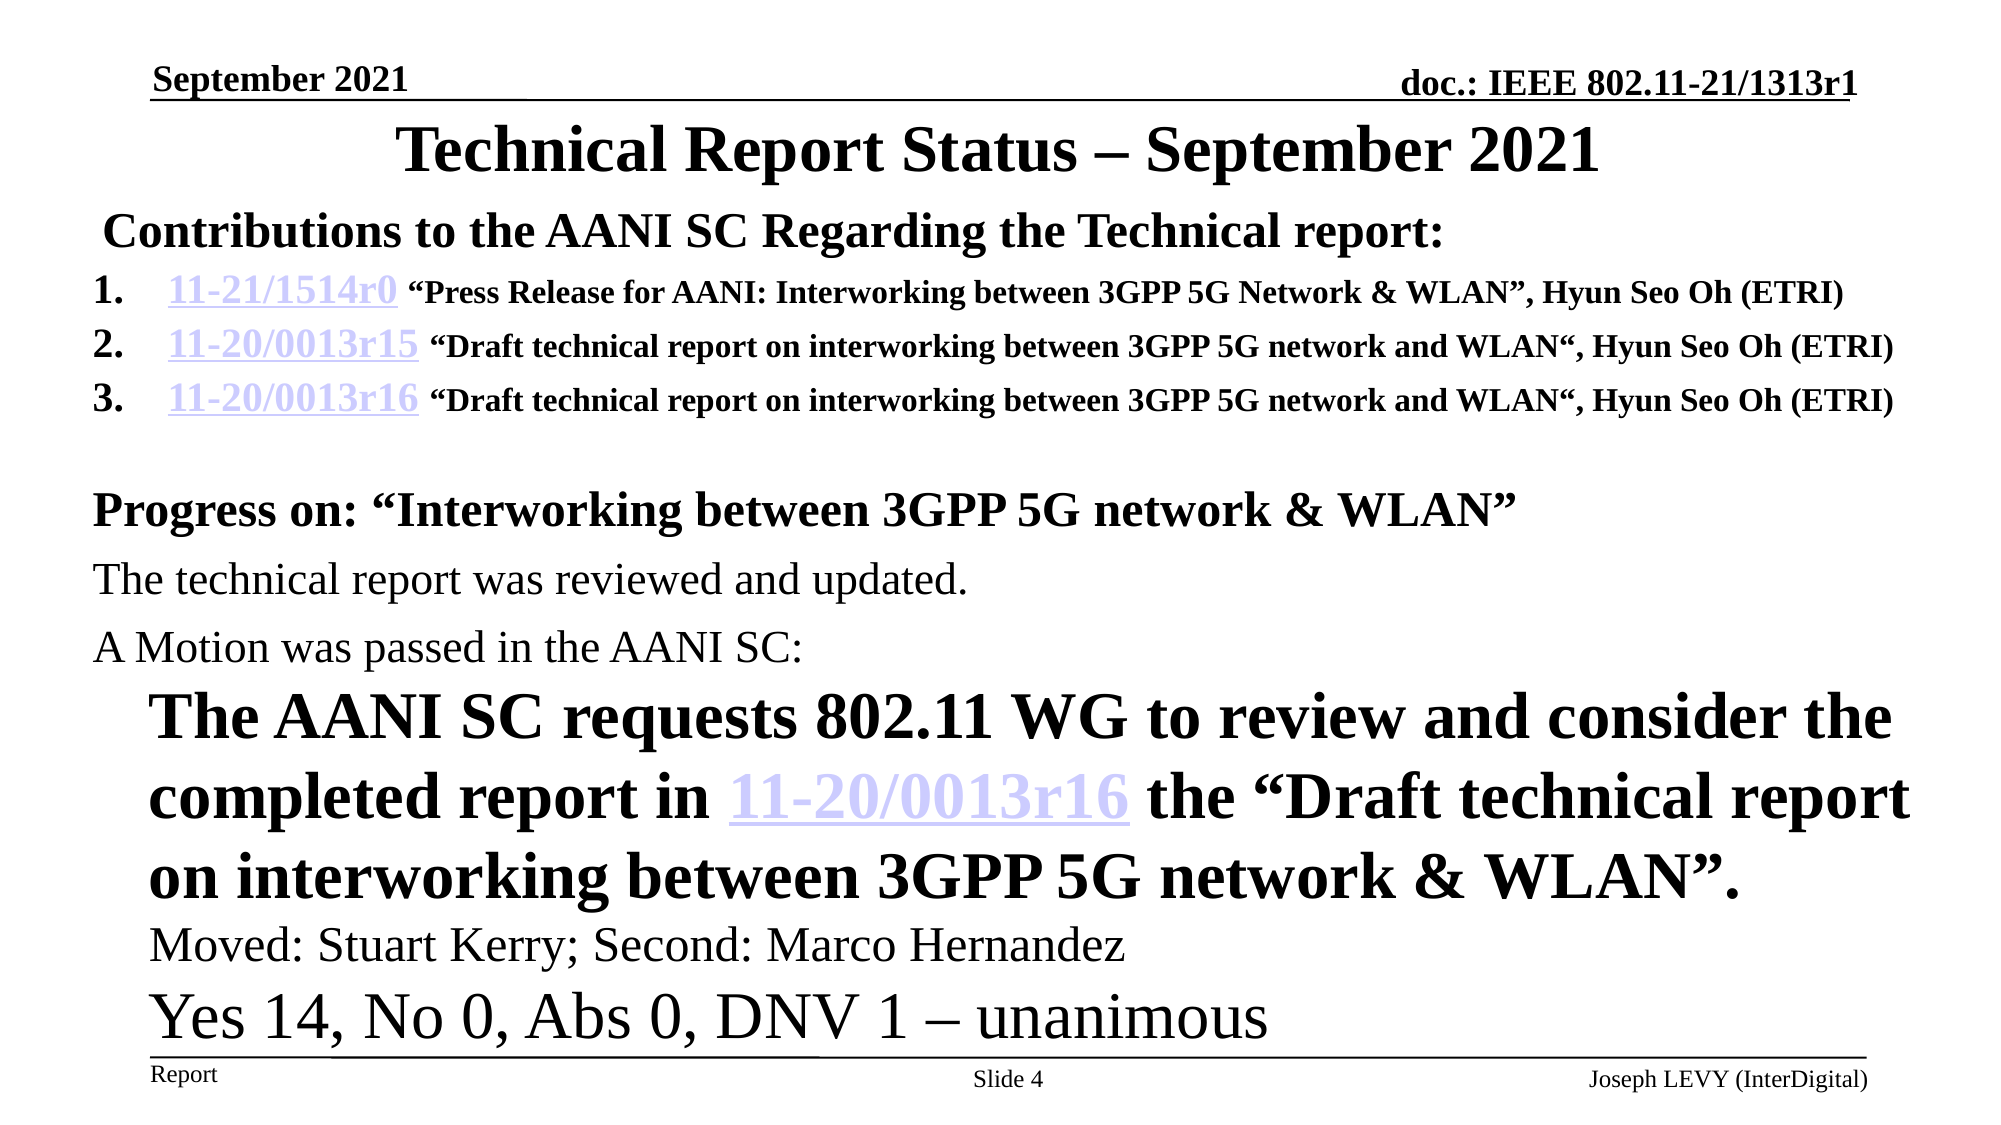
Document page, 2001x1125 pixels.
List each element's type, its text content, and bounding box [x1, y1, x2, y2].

slide_number Slide 4 [950, 1061, 1067, 1123]
footer Joseph LEVY (InterDigital) [1171, 1061, 1869, 1093]
title Technical Report Status – September 2021 [362, 101, 1638, 188]
list Contributions to the AANI SC Regarding the Technical report: 11-21/1514r0 “Press Release for AANI: Interworking between 3GPP 5G Network & WLAN”, Hyun Seo Oh (ETRI) 11-20/0013r15 “Draft technical report on interworking between 3GPP 5G network and WLAN“, Hyun Seo Oh (ETRI) 11-20/0013r16 “Draft technical report on interworking between 3GPP 5G network and WLAN“, Hyun Seo Oh (ETRI) Progress on: “Interworking between 3GPP 5G network & WLAN” The technical report was reviewed and updated. A Motion was passed in the AANI SC: The AANI SC requests 802.11 WG to review and consider the completed report in 11-20/0013r16 the “Draft technical report on interworking between 3GPP 5G network & WLAN”. Moved: Stuart Kerry; Second: Marco Hernandez Yes 14, No 0, Abs 0, DNV 1 – unanimous [77, 189, 1940, 1065]
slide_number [152, 54, 563, 100]
